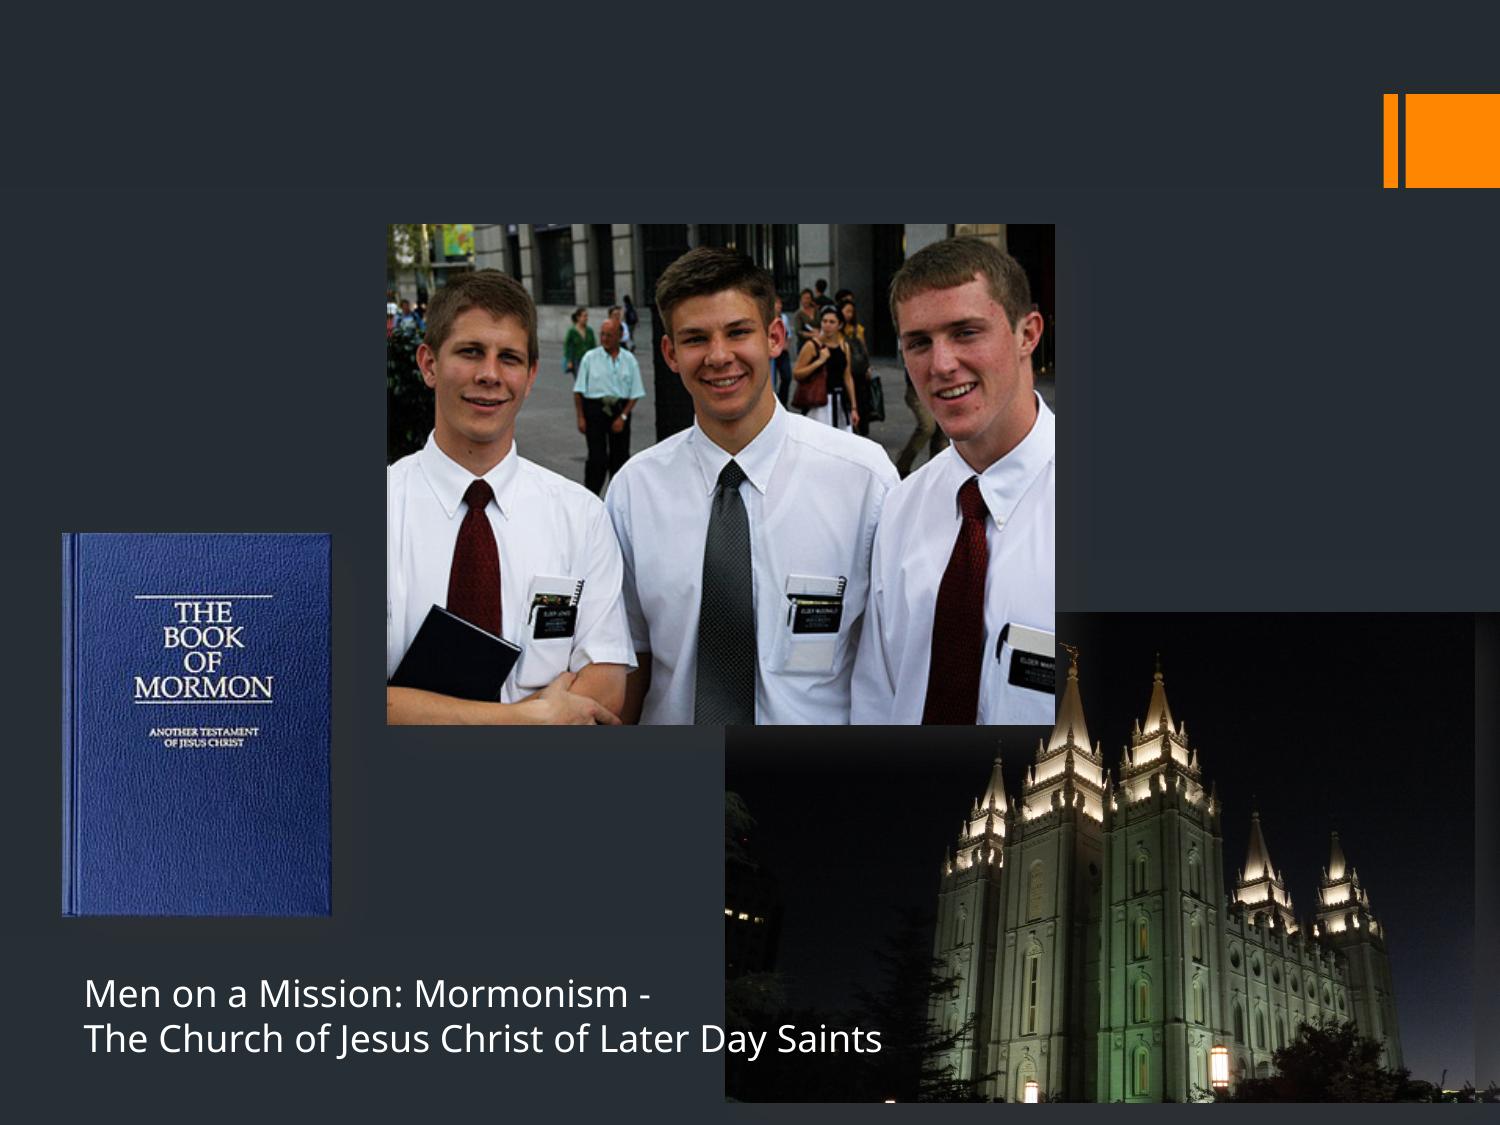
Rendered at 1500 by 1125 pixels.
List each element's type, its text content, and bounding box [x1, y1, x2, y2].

picture [61, 533, 332, 917]
text_box Men on a Mission: Mormonism - The Church of Jesus Christ of Later Day Saints [68, 962, 719, 1068]
picture [386, 224, 1500, 1104]
